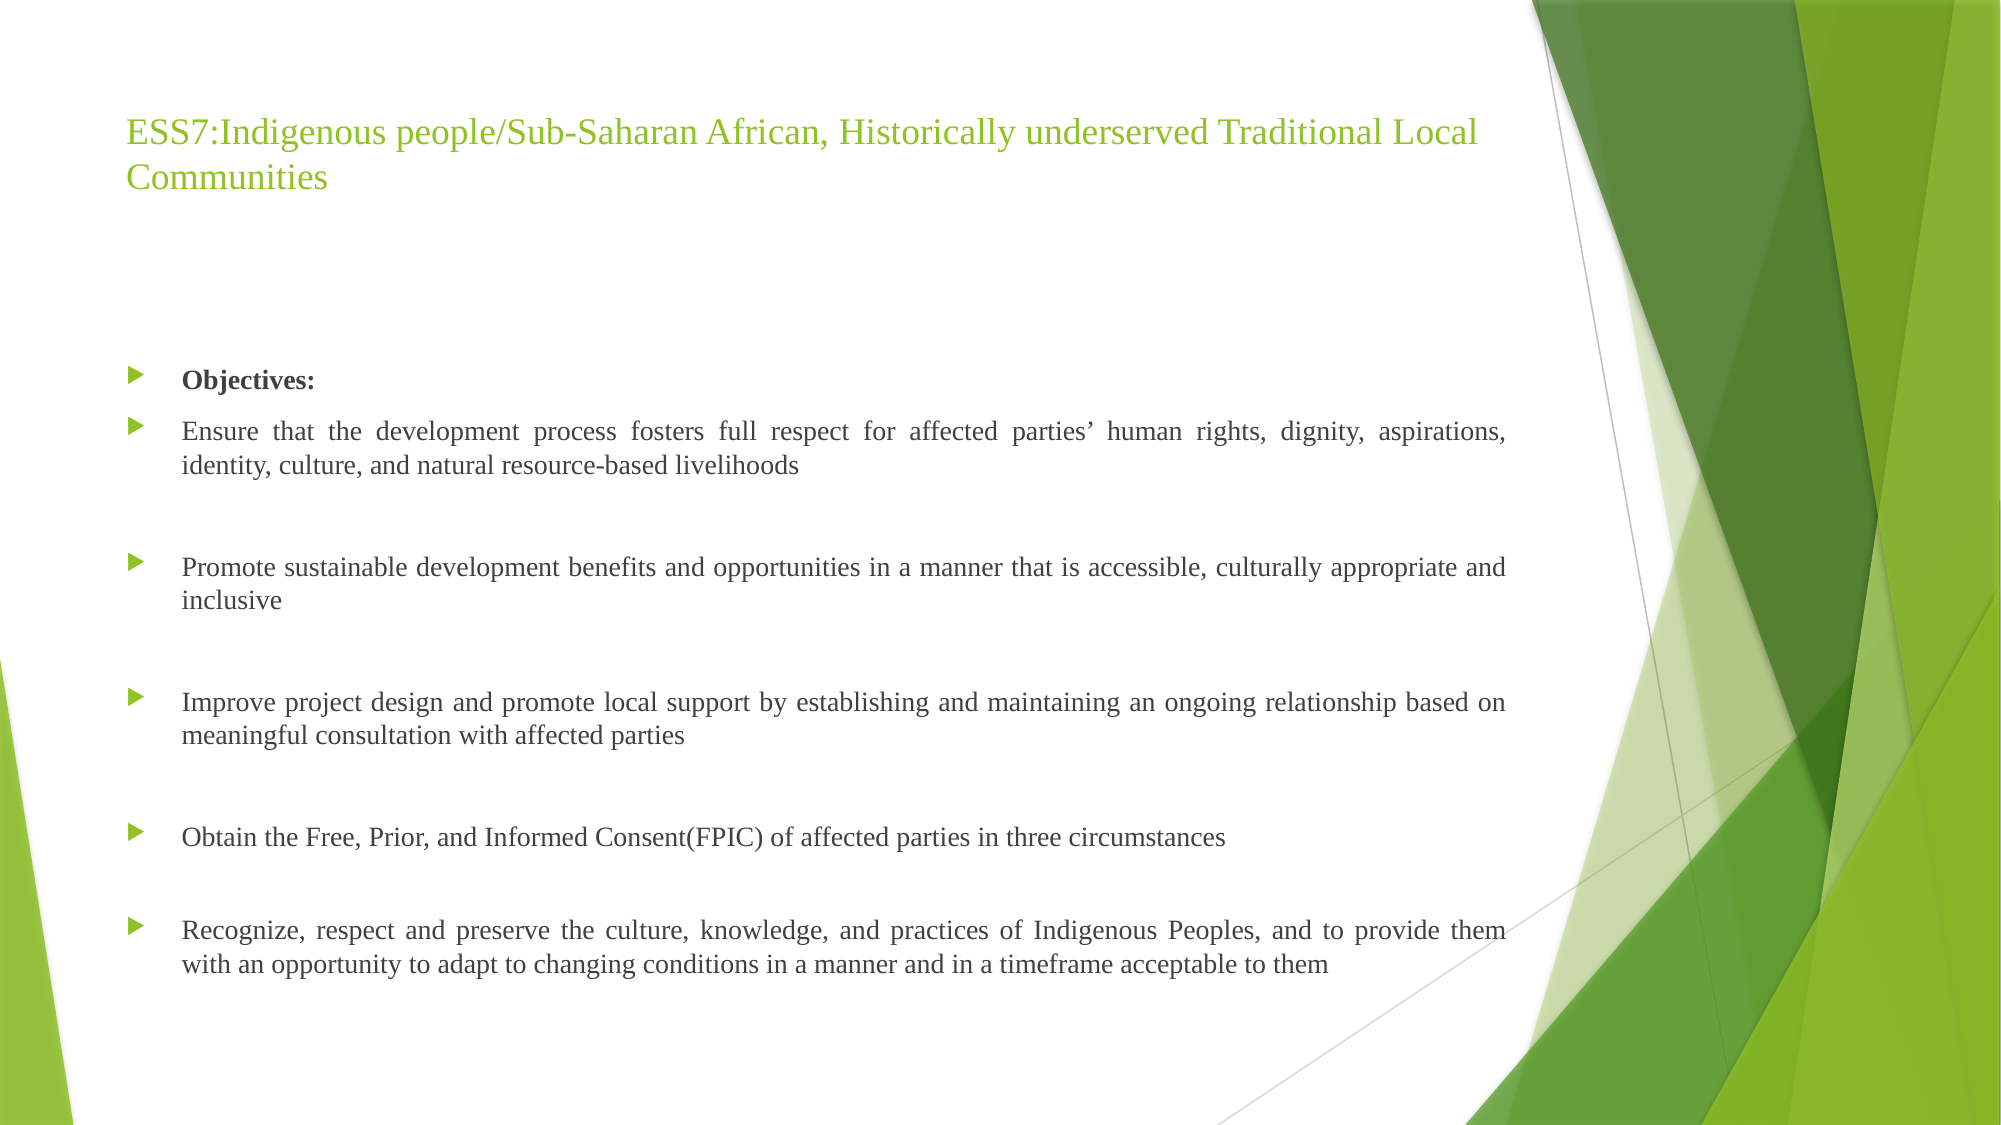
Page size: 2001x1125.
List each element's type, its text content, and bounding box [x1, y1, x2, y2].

list Objectives: Ensure that the development process fosters full respect for affected parties’ human rights, dignity, aspirations, identity, culture, and natural resource-based livelihoods Promote sustainable development benefits and opportunities in a manner that is accessible, culturally appropriate and inclusive Improve project design and promote local support by establishing and maintaining an ongoing relationship based on meaningful consultation with affected parties Obtain the Free, Prior, and Informed Consent(FPIC) of affected parties in three circumstances Recognize, respect and preserve the culture, knowledge, and practices of Indigenous Peoples, and to provide them with an opportunity to adapt to changing conditions in a manner and in a timeframe acceptable to them [111, 354, 1522, 992]
title ESS7:Indigenous people/Sub-Saharan African, Historically underserved Traditional Local Communities [111, 99, 1522, 317]
